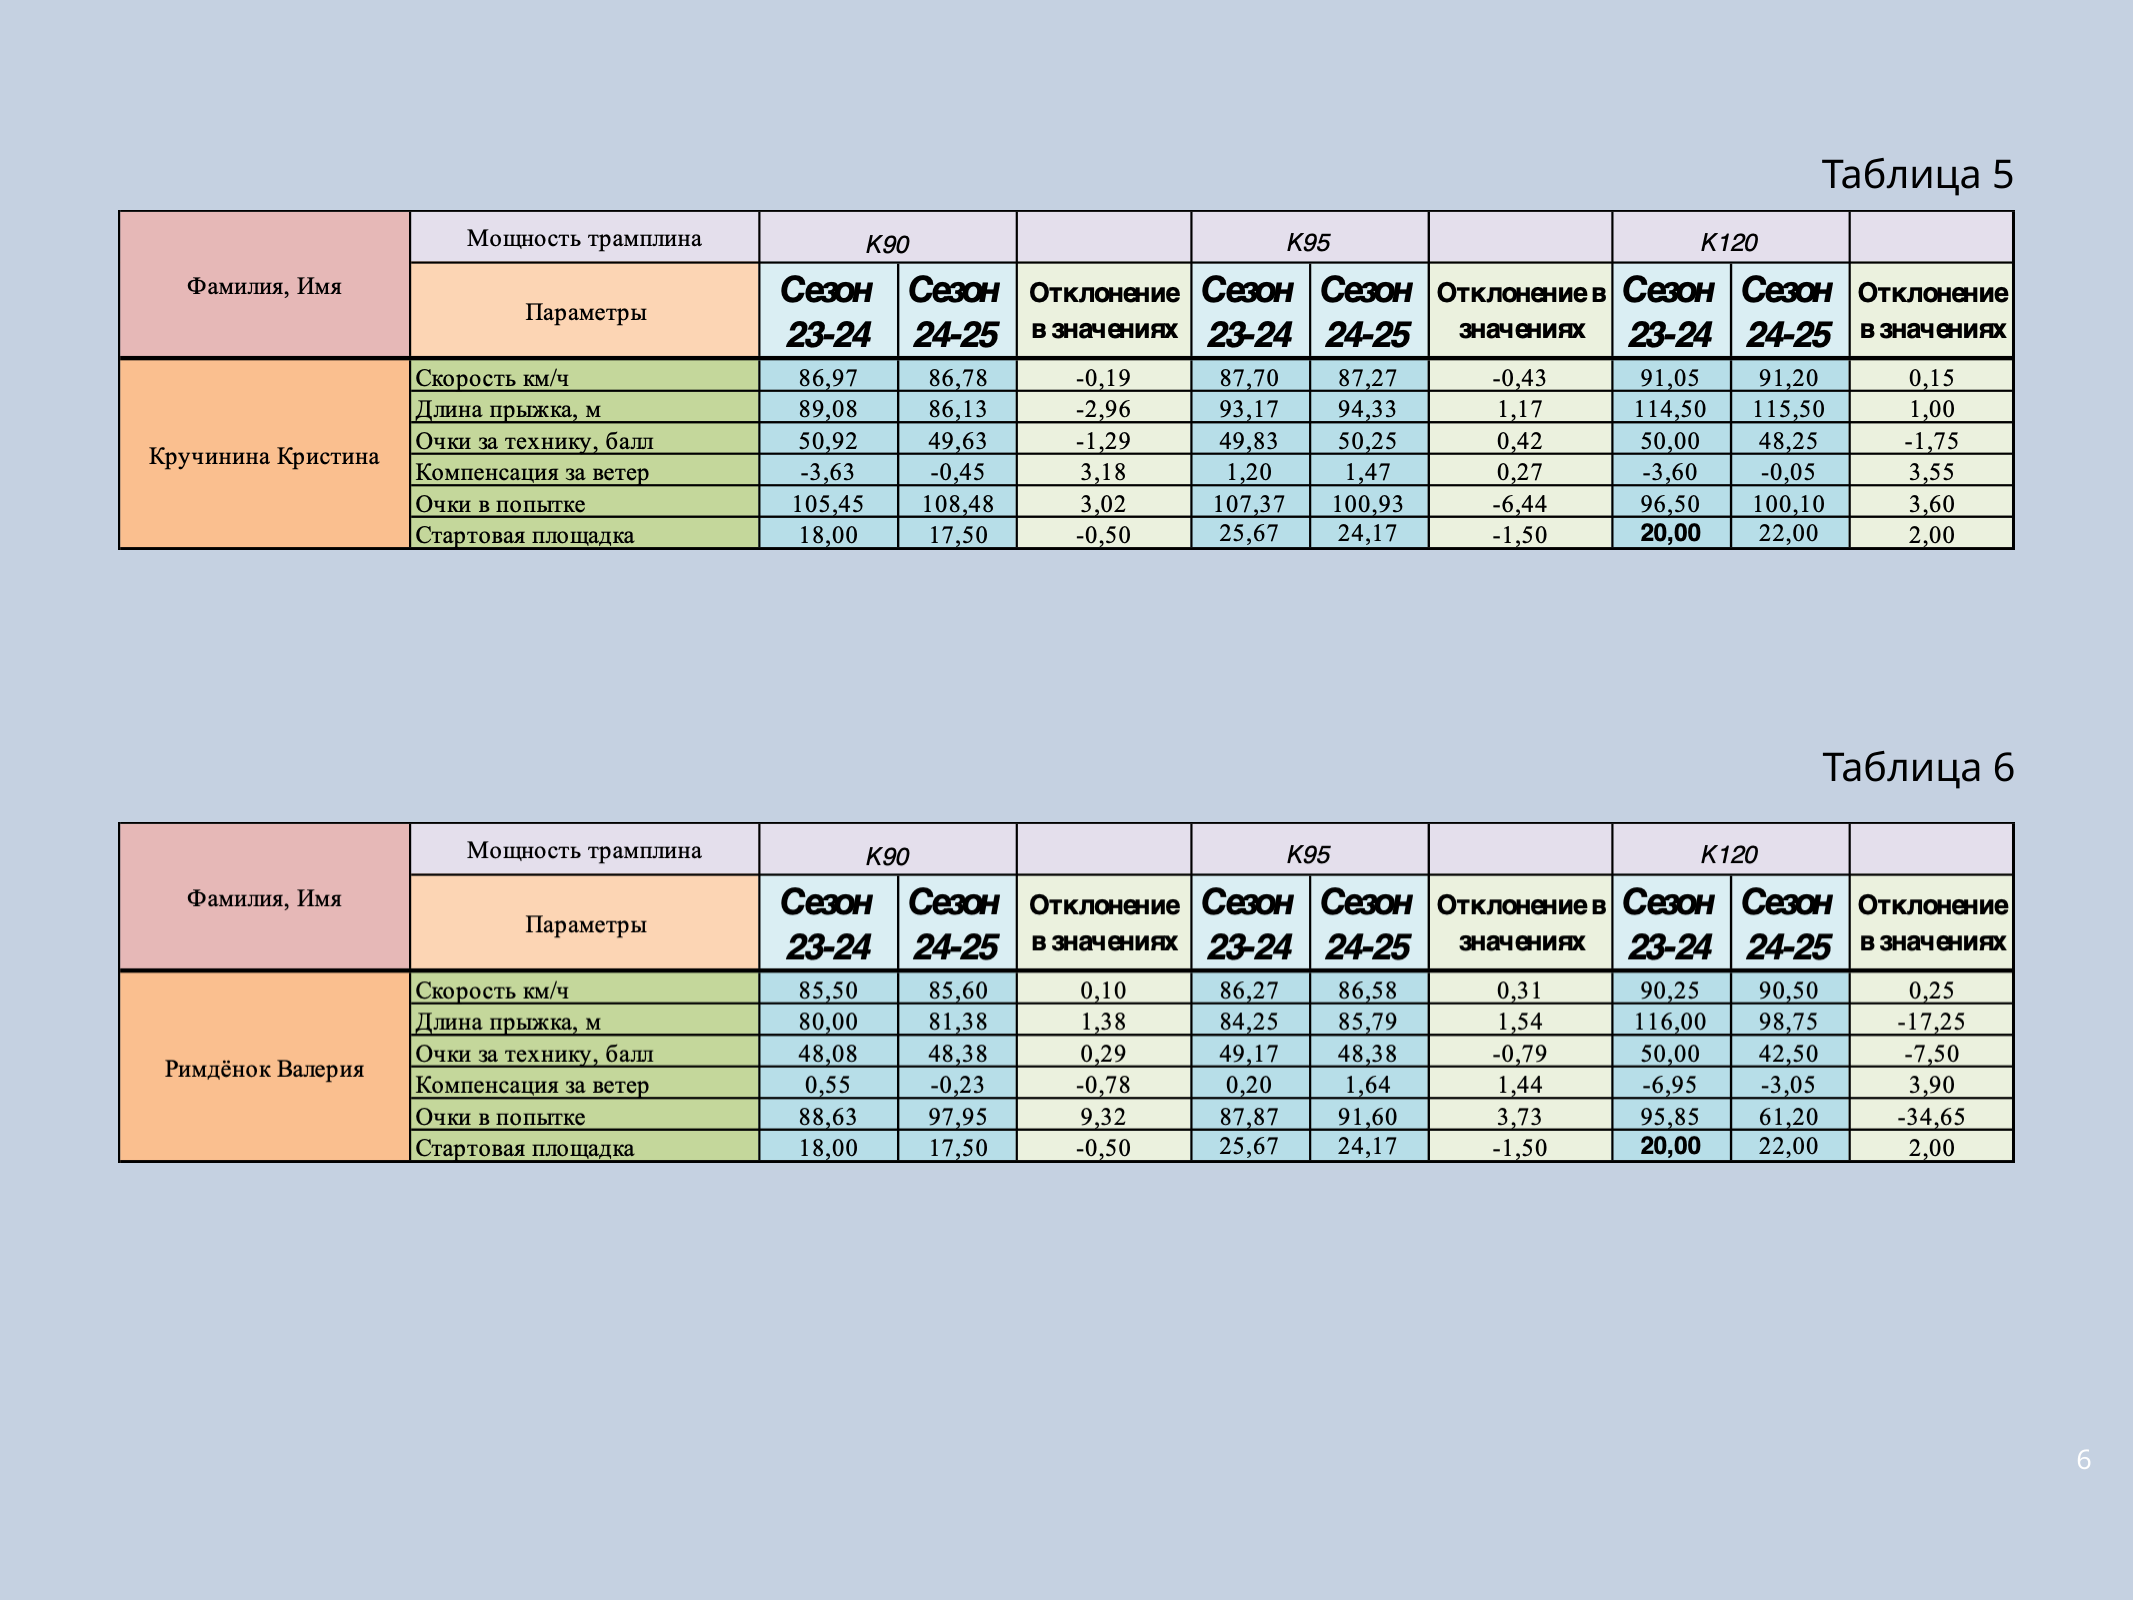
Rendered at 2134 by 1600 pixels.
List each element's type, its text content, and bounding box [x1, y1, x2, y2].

text_box Таблица 5 [1813, 141, 2024, 206]
picture [118, 209, 2015, 551]
picture [118, 822, 2015, 1163]
slide_number 6 [2064, 1435, 2101, 1488]
text_box Таблица 6 [1814, 733, 2024, 798]
